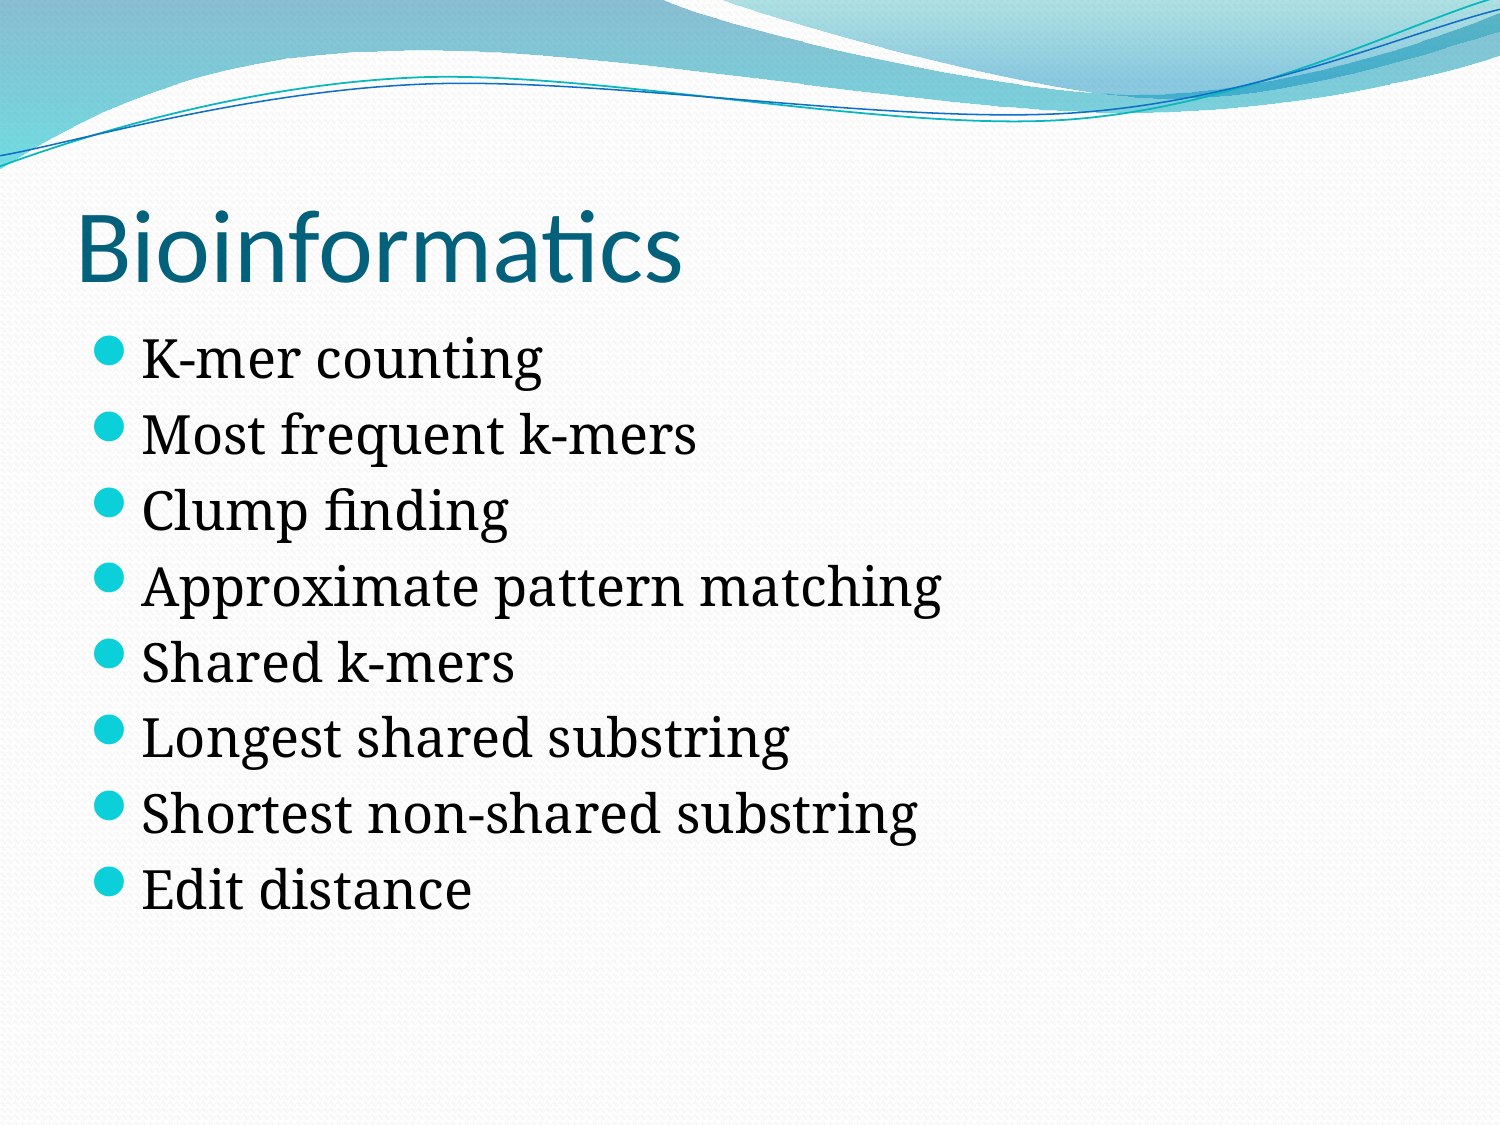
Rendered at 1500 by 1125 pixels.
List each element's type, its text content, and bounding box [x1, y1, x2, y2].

list K-mer counting Most frequent k-mers Clump finding Approximate pattern matching Shared k-mers Longest shared substring Shortest non-shared substring Edit distance [75, 317, 1425, 1038]
title Bioinformatics [75, 115, 1425, 303]
